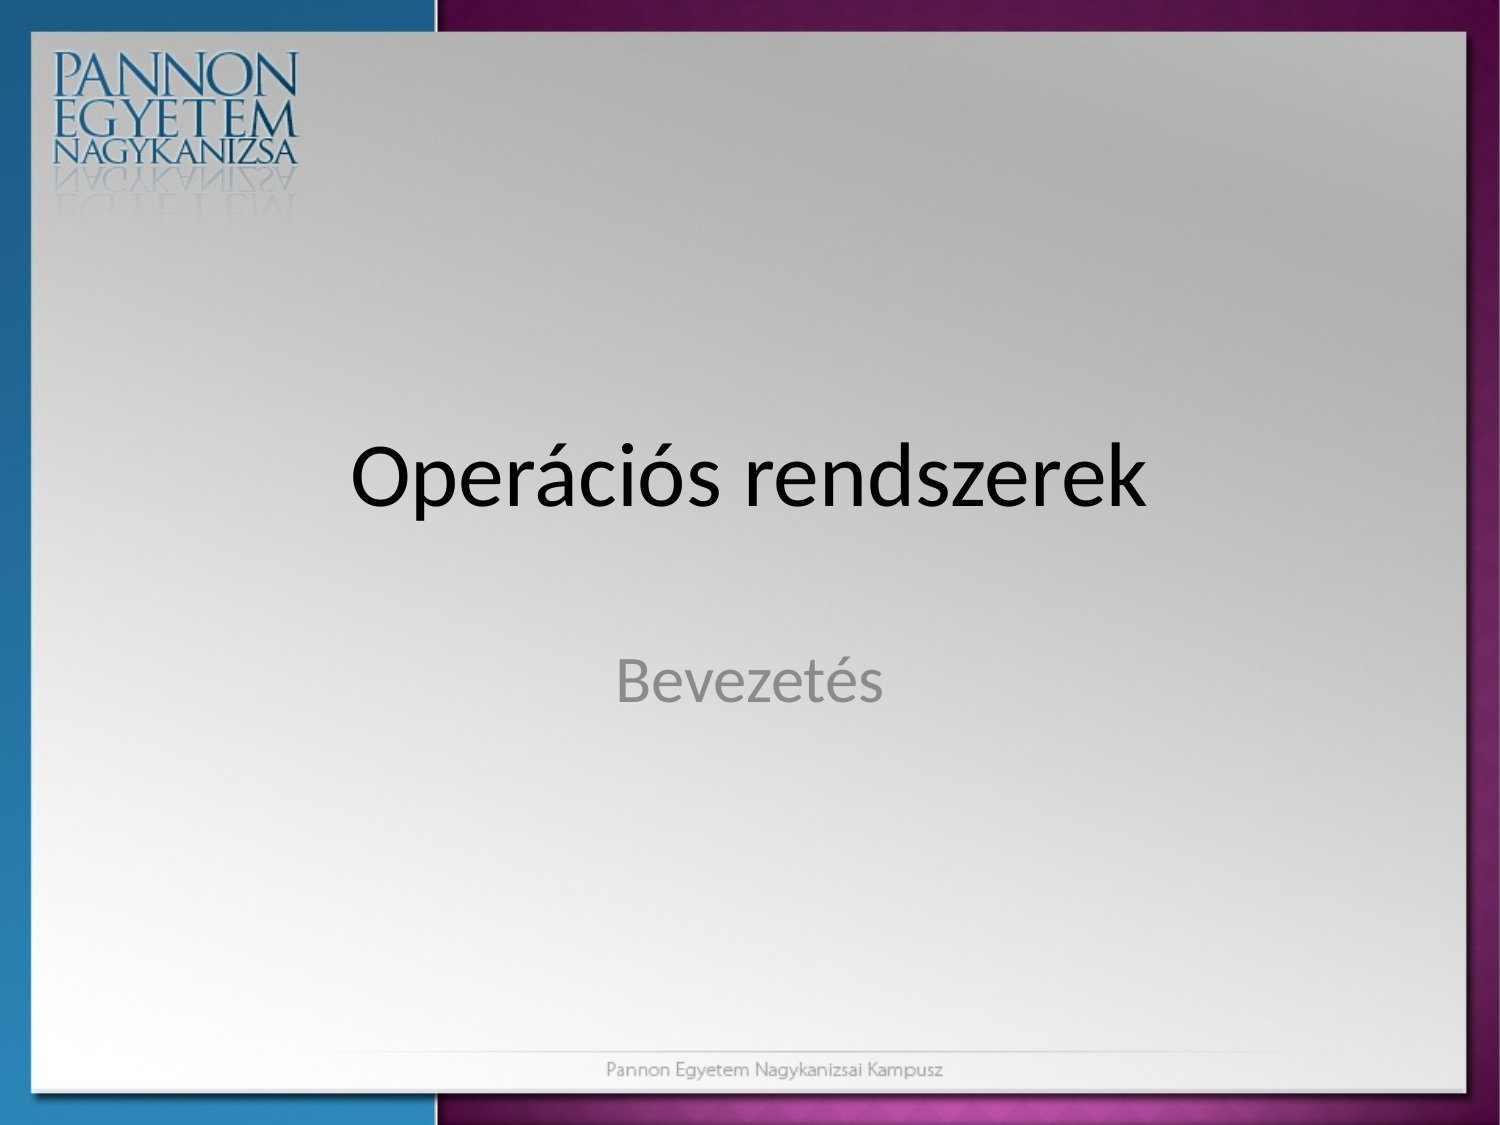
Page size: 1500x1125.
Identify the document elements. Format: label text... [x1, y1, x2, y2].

subtitle Bevezetés [225, 637, 1275, 925]
title Operációs rendszerek [112, 349, 1388, 591]
picture [0, 0, 1500, 1125]
